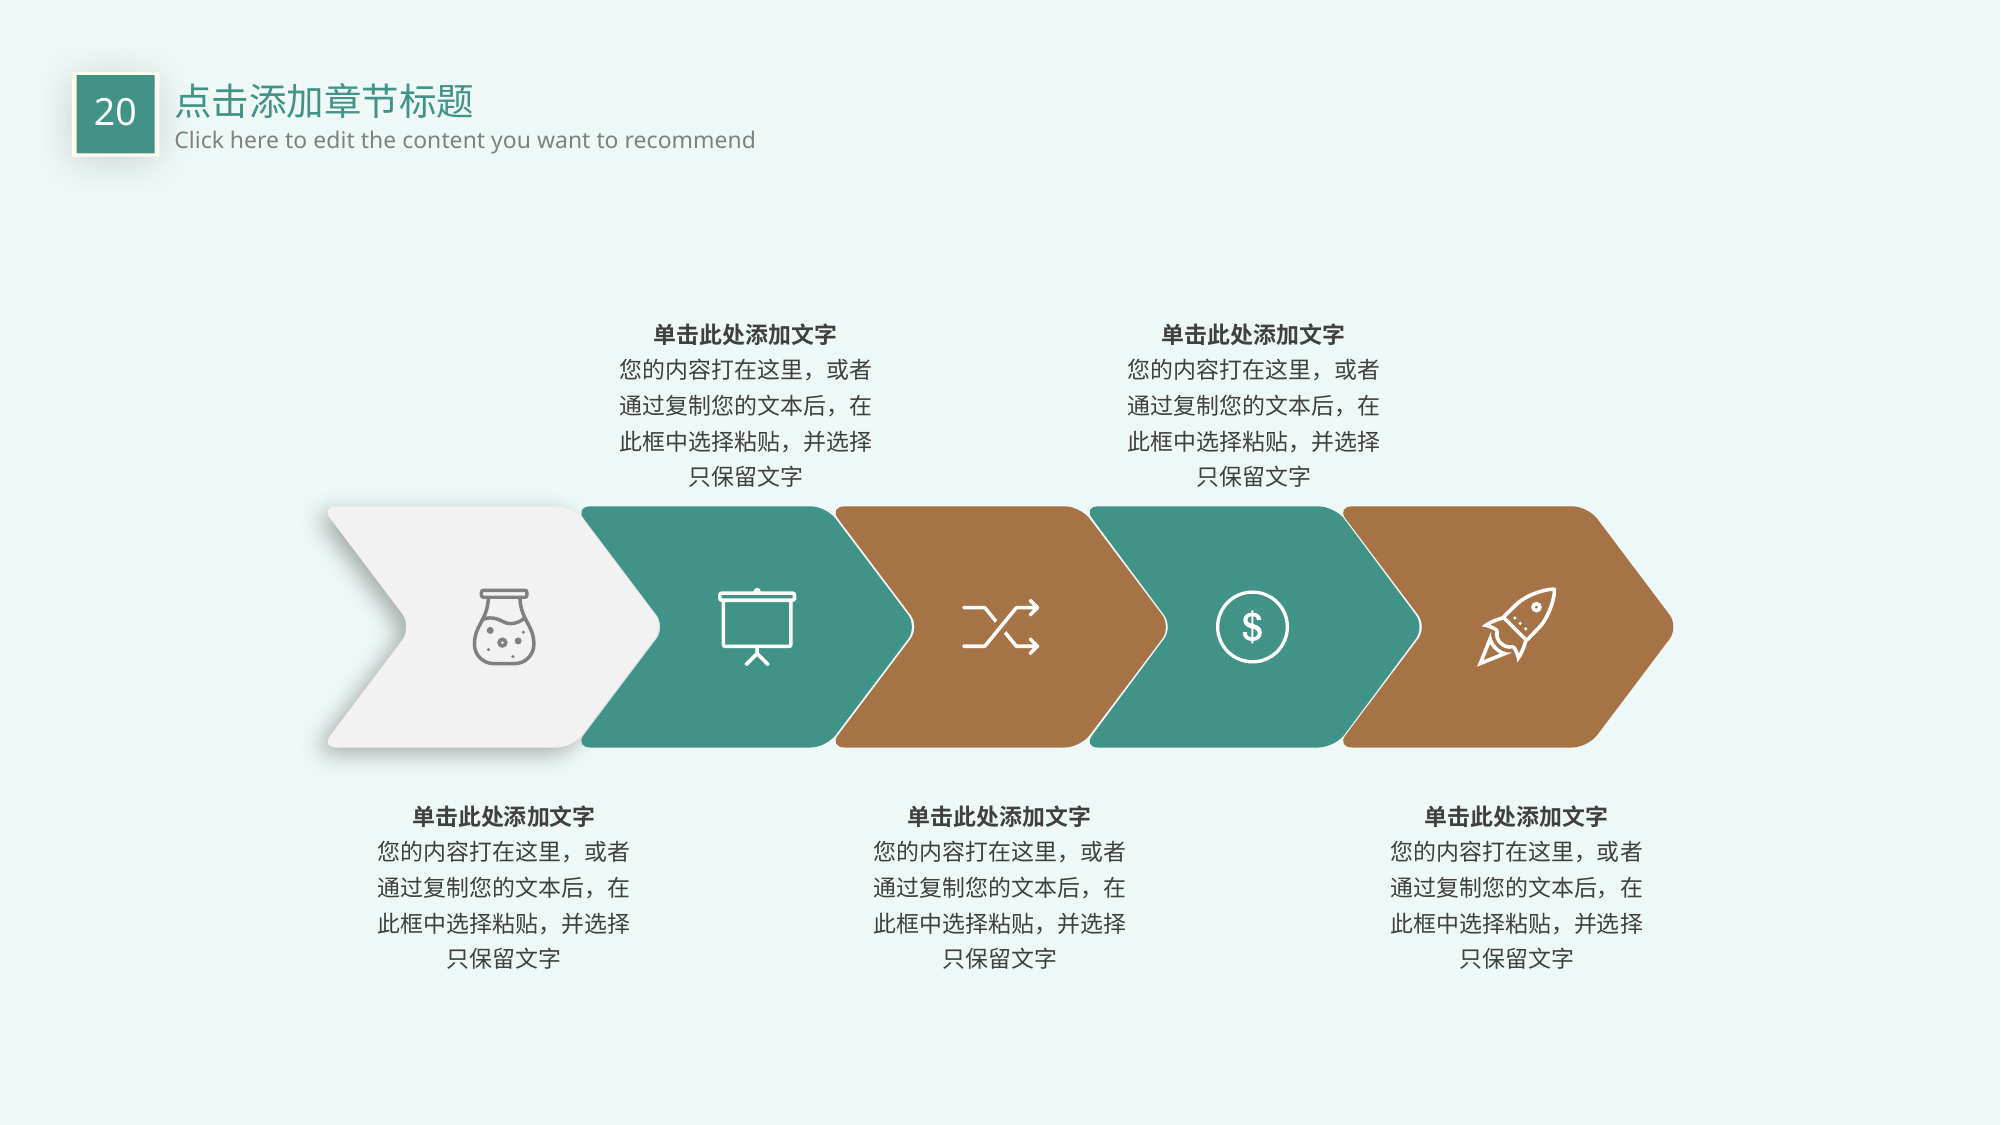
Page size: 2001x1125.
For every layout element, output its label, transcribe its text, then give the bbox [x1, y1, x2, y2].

text_box 单击此处添加文字 您的内容打在这里，或者通过复制您的文本后，在此框中选择粘贴，并选择只保留文字 [1109, 304, 1398, 498]
text_box 单击此处添加文字 您的内容打在这里，或者通过复制您的文本后，在此框中选择粘贴，并选择只保留文字 [855, 786, 1145, 980]
text_box [1003, 631, 1040, 656]
text_box [962, 598, 1040, 649]
text_box [581, 506, 912, 748]
text_box 单击此处添加文字 您的内容打在这里，或者通过复制您的文本后，在此框中选择粘贴，并选择只保留文字 [359, 786, 649, 980]
text_box [327, 506, 658, 748]
list 点击添加章节标题 [159, 75, 1454, 121]
text_box 单击此处添加文字 您的内容打在这里，或者通过复制您的文本后，在此框中选择粘贴，并选择只保留文字 [1372, 786, 1661, 980]
text_box [472, 588, 536, 666]
text_box [1477, 587, 1557, 667]
text_box [1089, 506, 1420, 748]
text_box [1216, 590, 1290, 664]
text_box 单击此处添加文字 您的内容打在这里，或者通过复制您的文本后，在此框中选择粘贴，并选择只保留文字 [601, 304, 890, 498]
text_box [1343, 506, 1674, 748]
text_box [835, 506, 1166, 748]
text_box [718, 587, 797, 667]
list Click here to edit the content you want to recommend [159, 121, 1454, 172]
